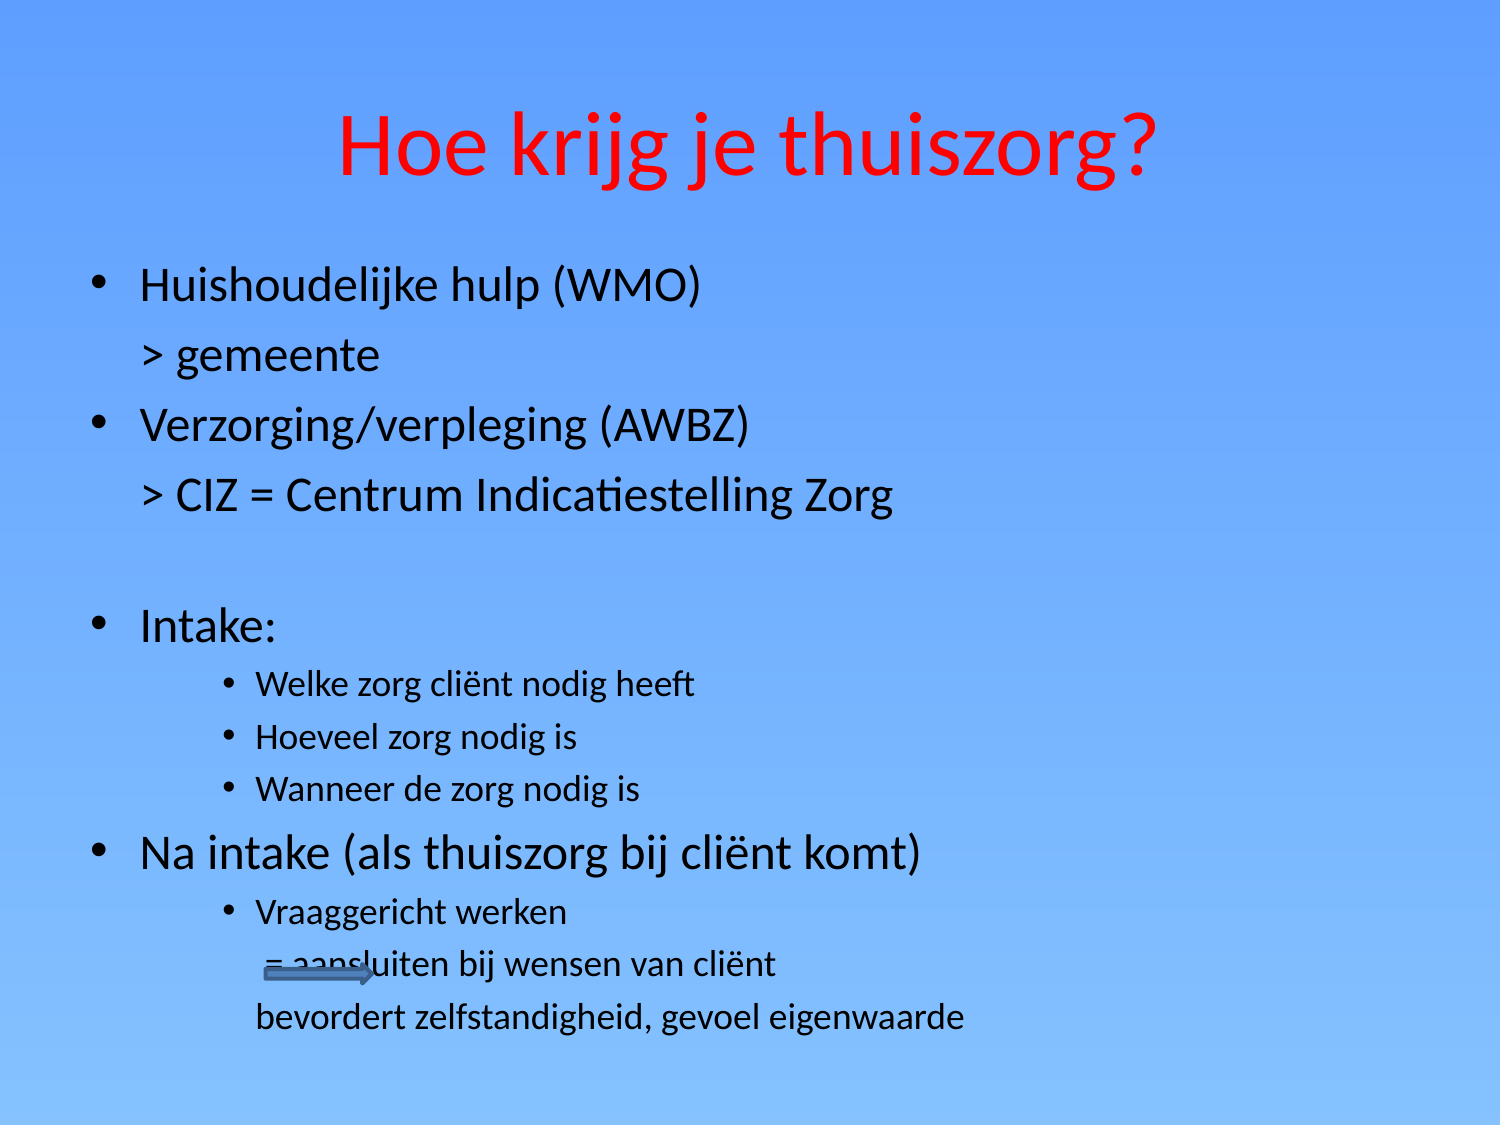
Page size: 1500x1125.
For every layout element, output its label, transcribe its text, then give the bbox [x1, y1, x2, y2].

title Hoe krijg je thuiszorg? [75, 45, 1425, 233]
text_box [263, 962, 375, 986]
list Huishoudelijke hulp (WMO) > gemeente Verzorging/verpleging (AWBZ) > CIZ = Centrum Indicatiestelling Zorg Intake: Welke zorg cliënt nodig heeft Hoeveel zorg nodig is Wanneer de zorg nodig is Na intake (als thuiszorg bij cliënt komt) Vraaggericht werken = aansluiten bij wensen van cliënt bevordert zelfstandigheid, gevoel eigenwaarde [75, 243, 1425, 1047]
